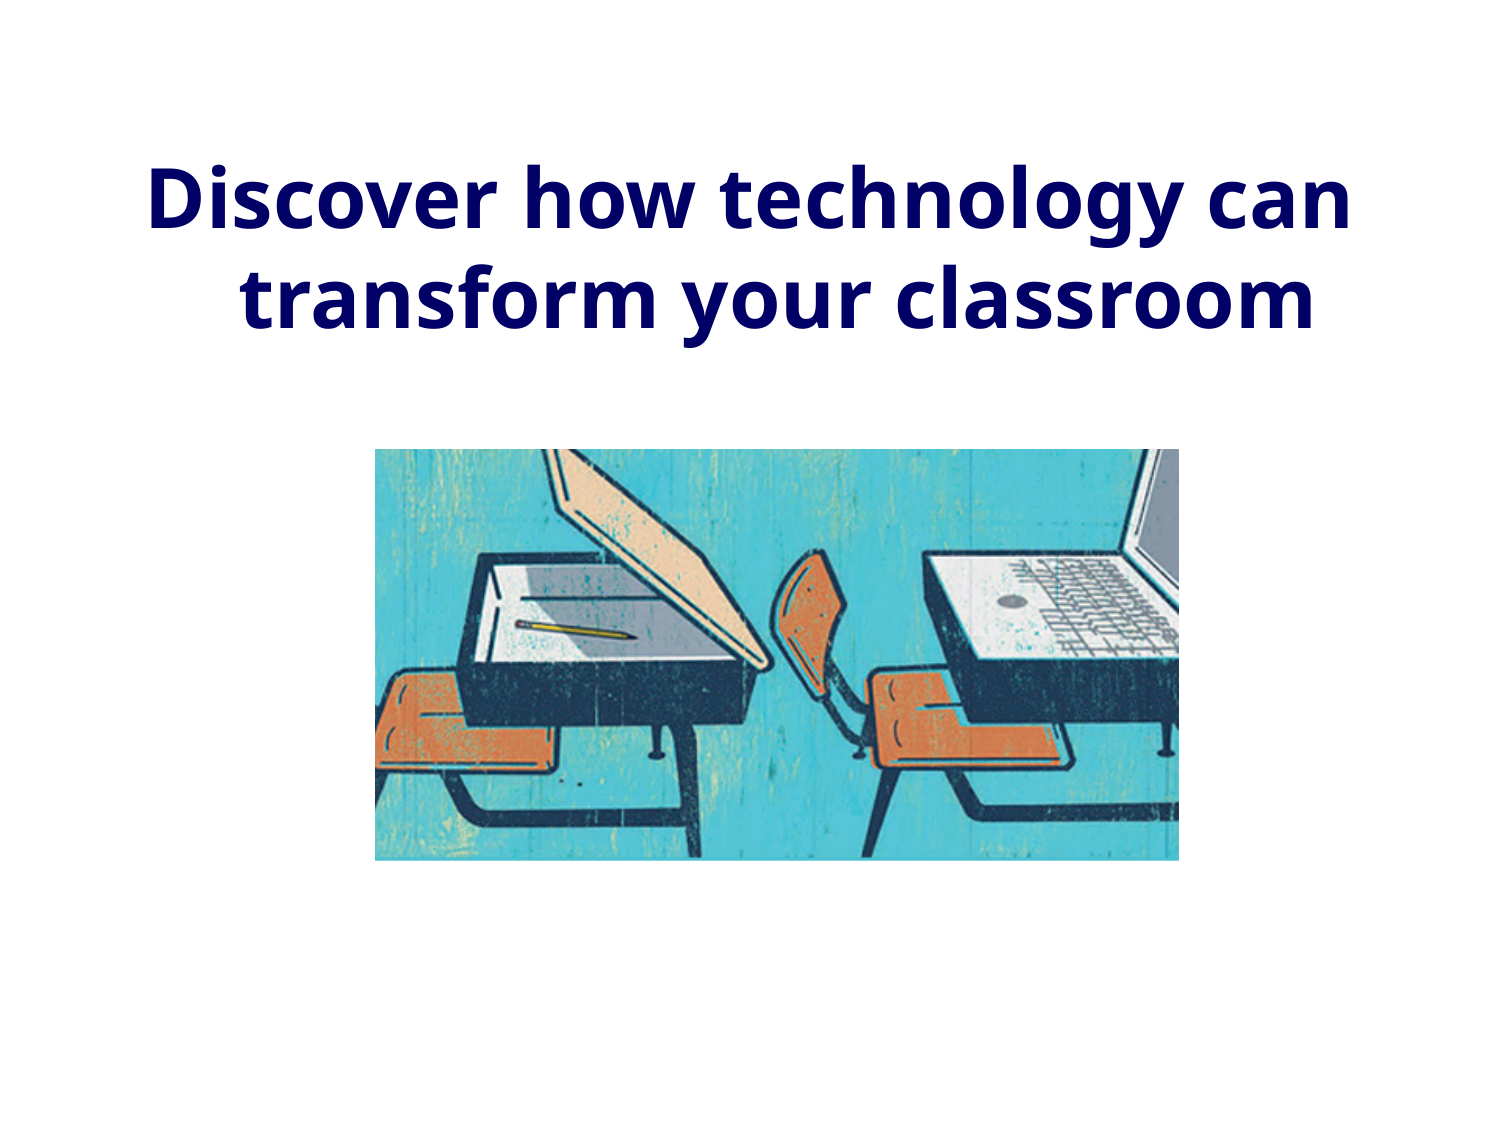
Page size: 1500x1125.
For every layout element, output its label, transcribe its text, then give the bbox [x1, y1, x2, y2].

picture [374, 449, 1179, 1002]
list Discover how technology can transform your classroom [75, 137, 1425, 1005]
